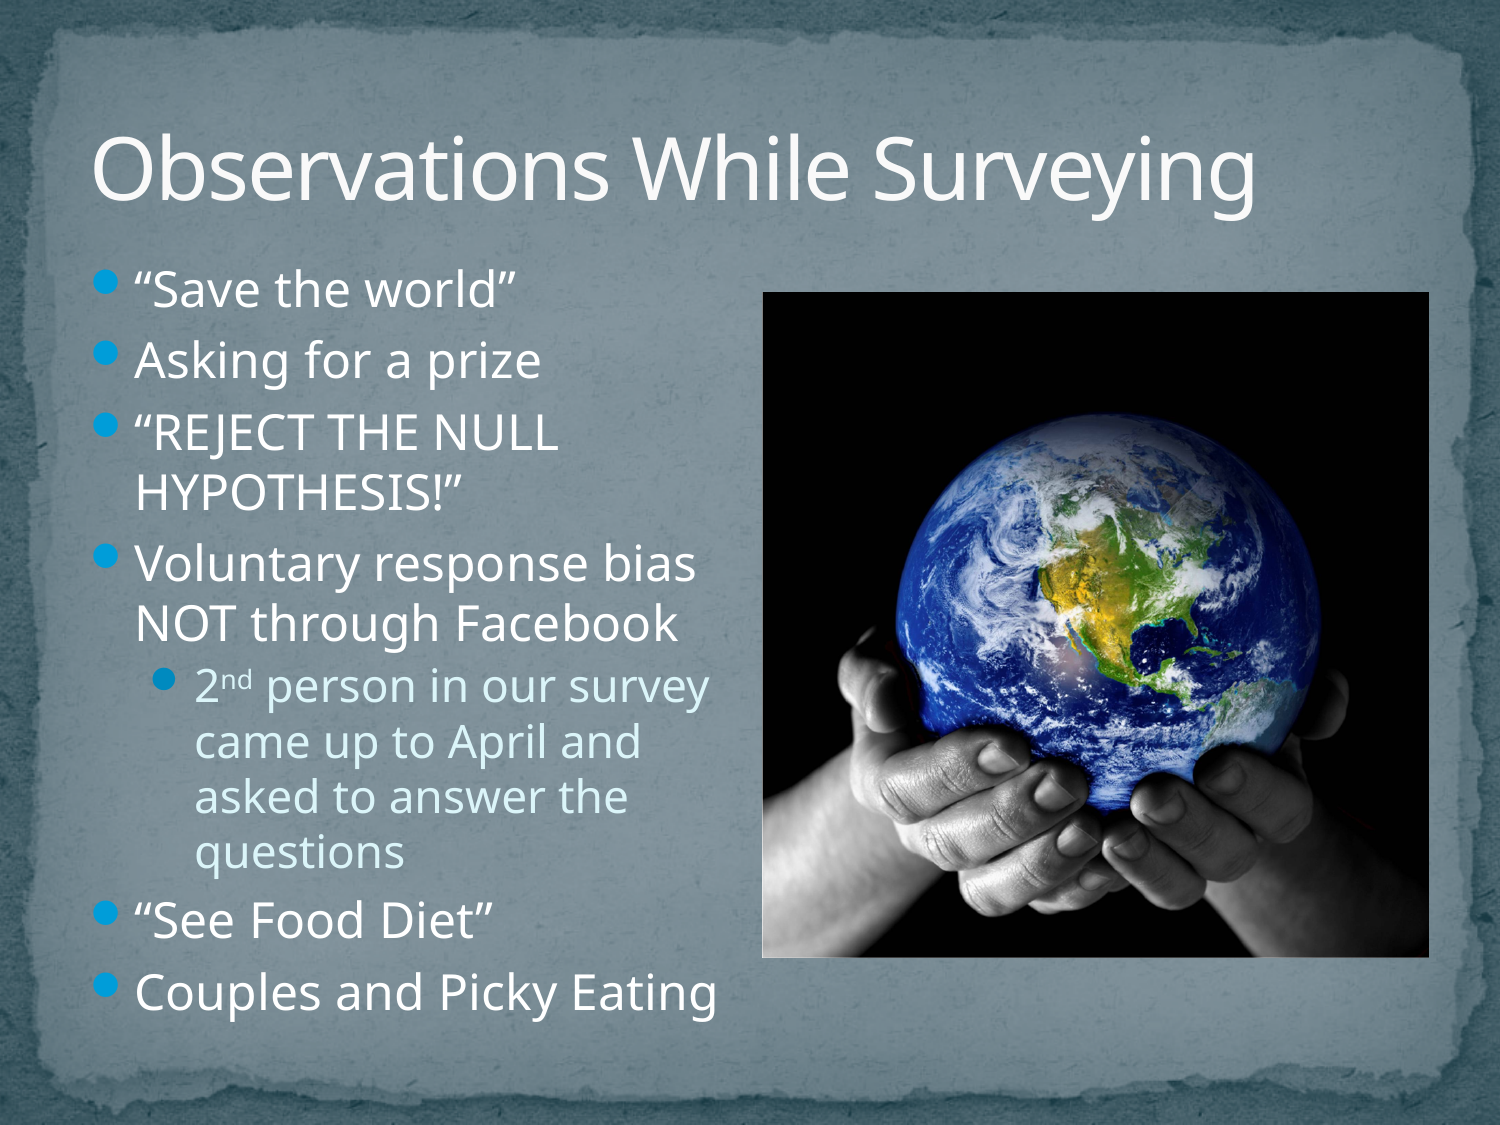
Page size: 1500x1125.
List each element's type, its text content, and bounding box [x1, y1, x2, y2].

list “Save the world” Asking for a prize “REJECT THE NULL HYPOTHESIS!” Voluntary response bias NOT through Facebook 2nd person in our survey came up to April and asked to answer the questions “See Food Diet” Couples and Picky Eating [75, 249, 741, 1075]
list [764, 293, 1429, 958]
title Observations While Surveying [74, 24, 1425, 225]
